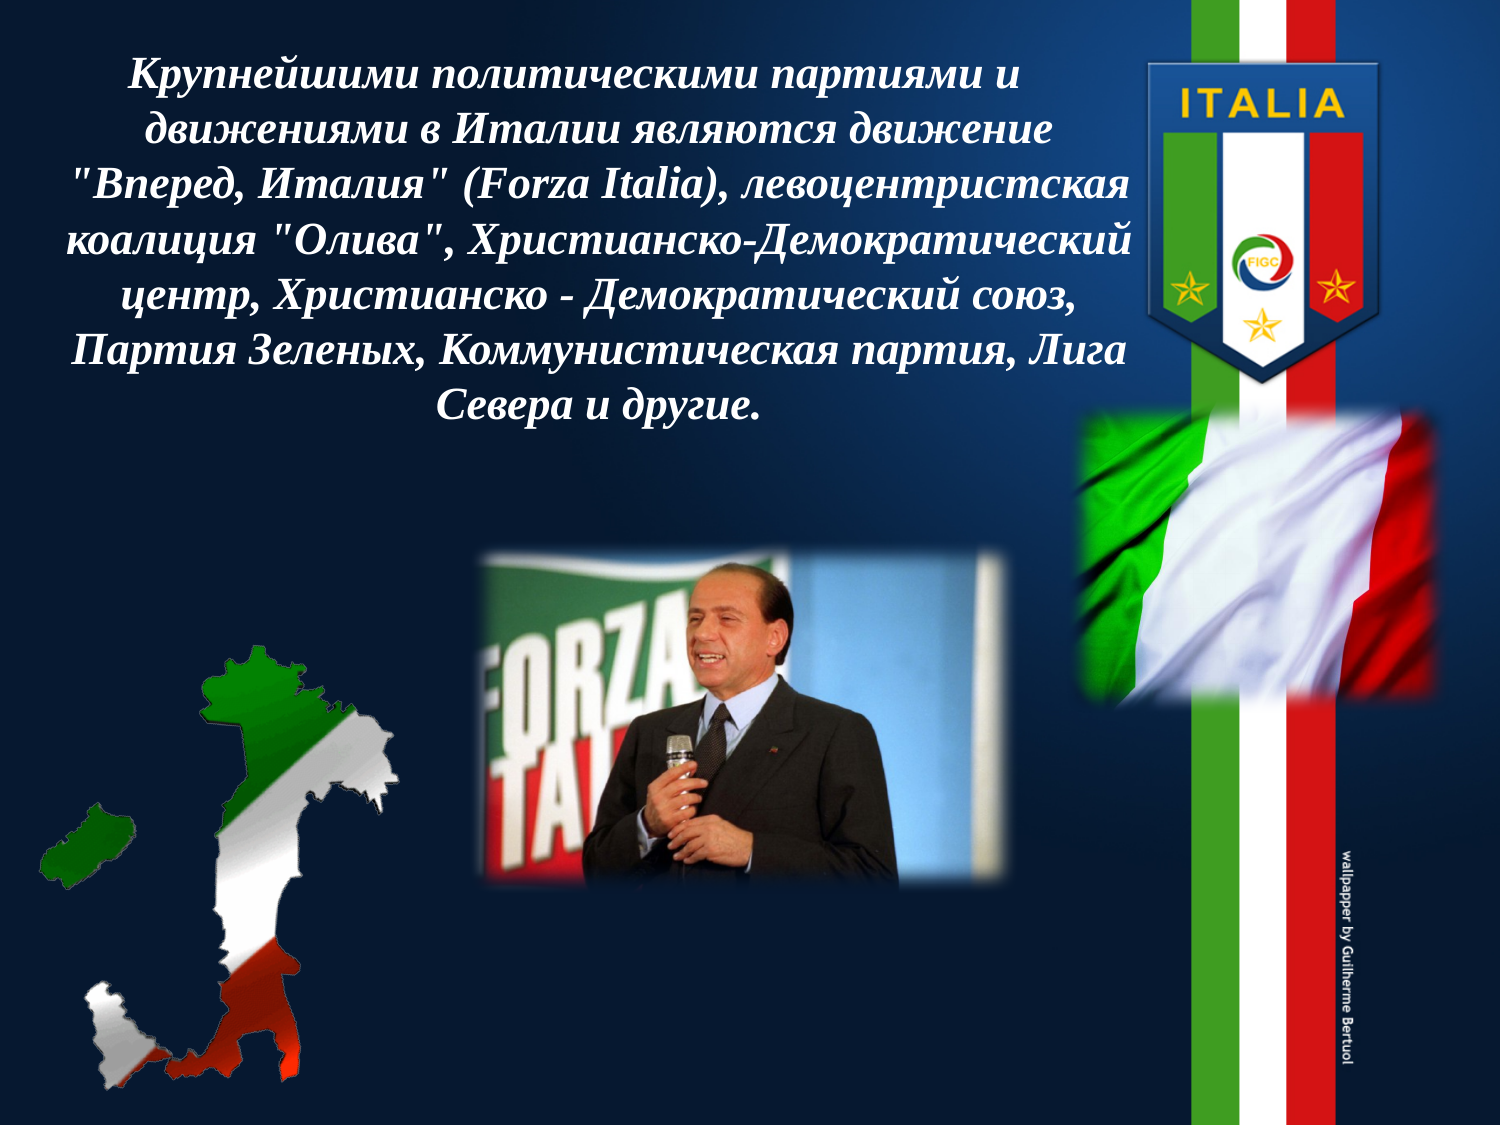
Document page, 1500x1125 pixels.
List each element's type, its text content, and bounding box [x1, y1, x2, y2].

picture [0, 0, 1500, 1125]
list Крупнейшими политическими партиями и движениями в Италии являются движение "Вперед, Италия" (Forza Italia), левоцентристская коалиция "Олива", Христианско-Демократический центр, Христианско - Демократический союз, Партия Зеленых, Коммунистическая партия, Лига Севера и другие. [0, 35, 1149, 493]
